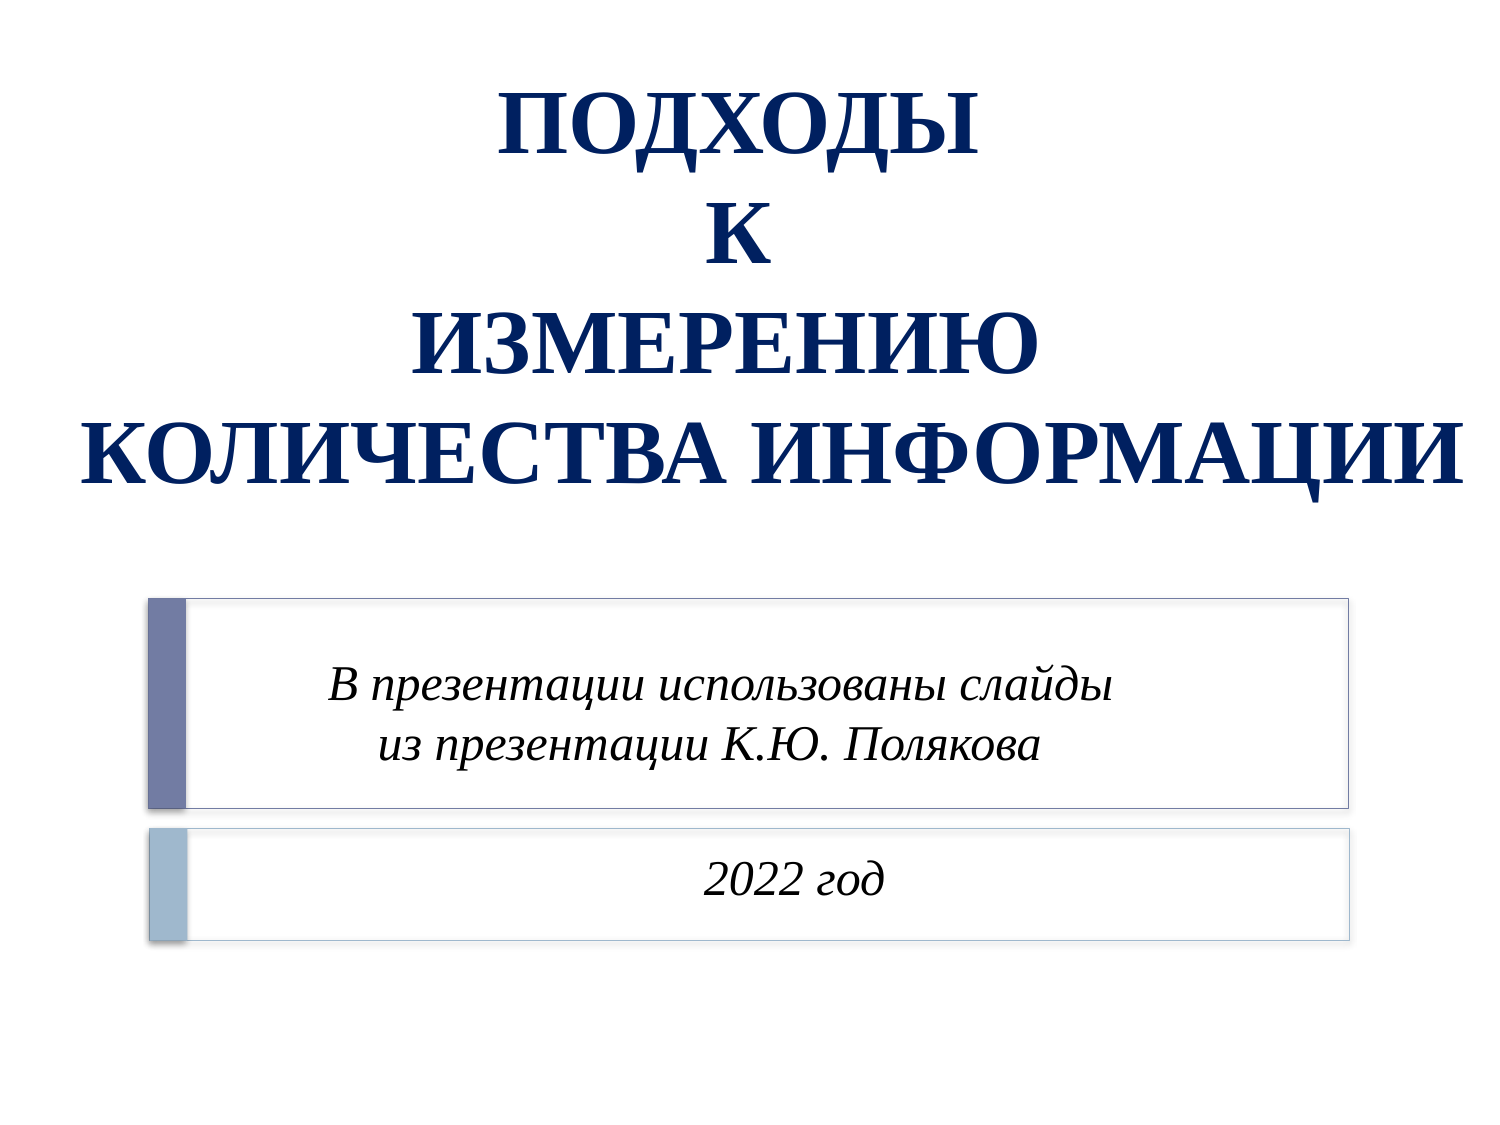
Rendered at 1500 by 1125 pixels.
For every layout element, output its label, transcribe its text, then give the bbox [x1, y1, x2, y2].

text_box Подходы к измерению количества информации [0, 54, 1500, 510]
text_box В презентации использованы слайды из презентации К.Ю. Полякова [312, 668, 1294, 752]
text_box 2022 год [289, 834, 1270, 917]
